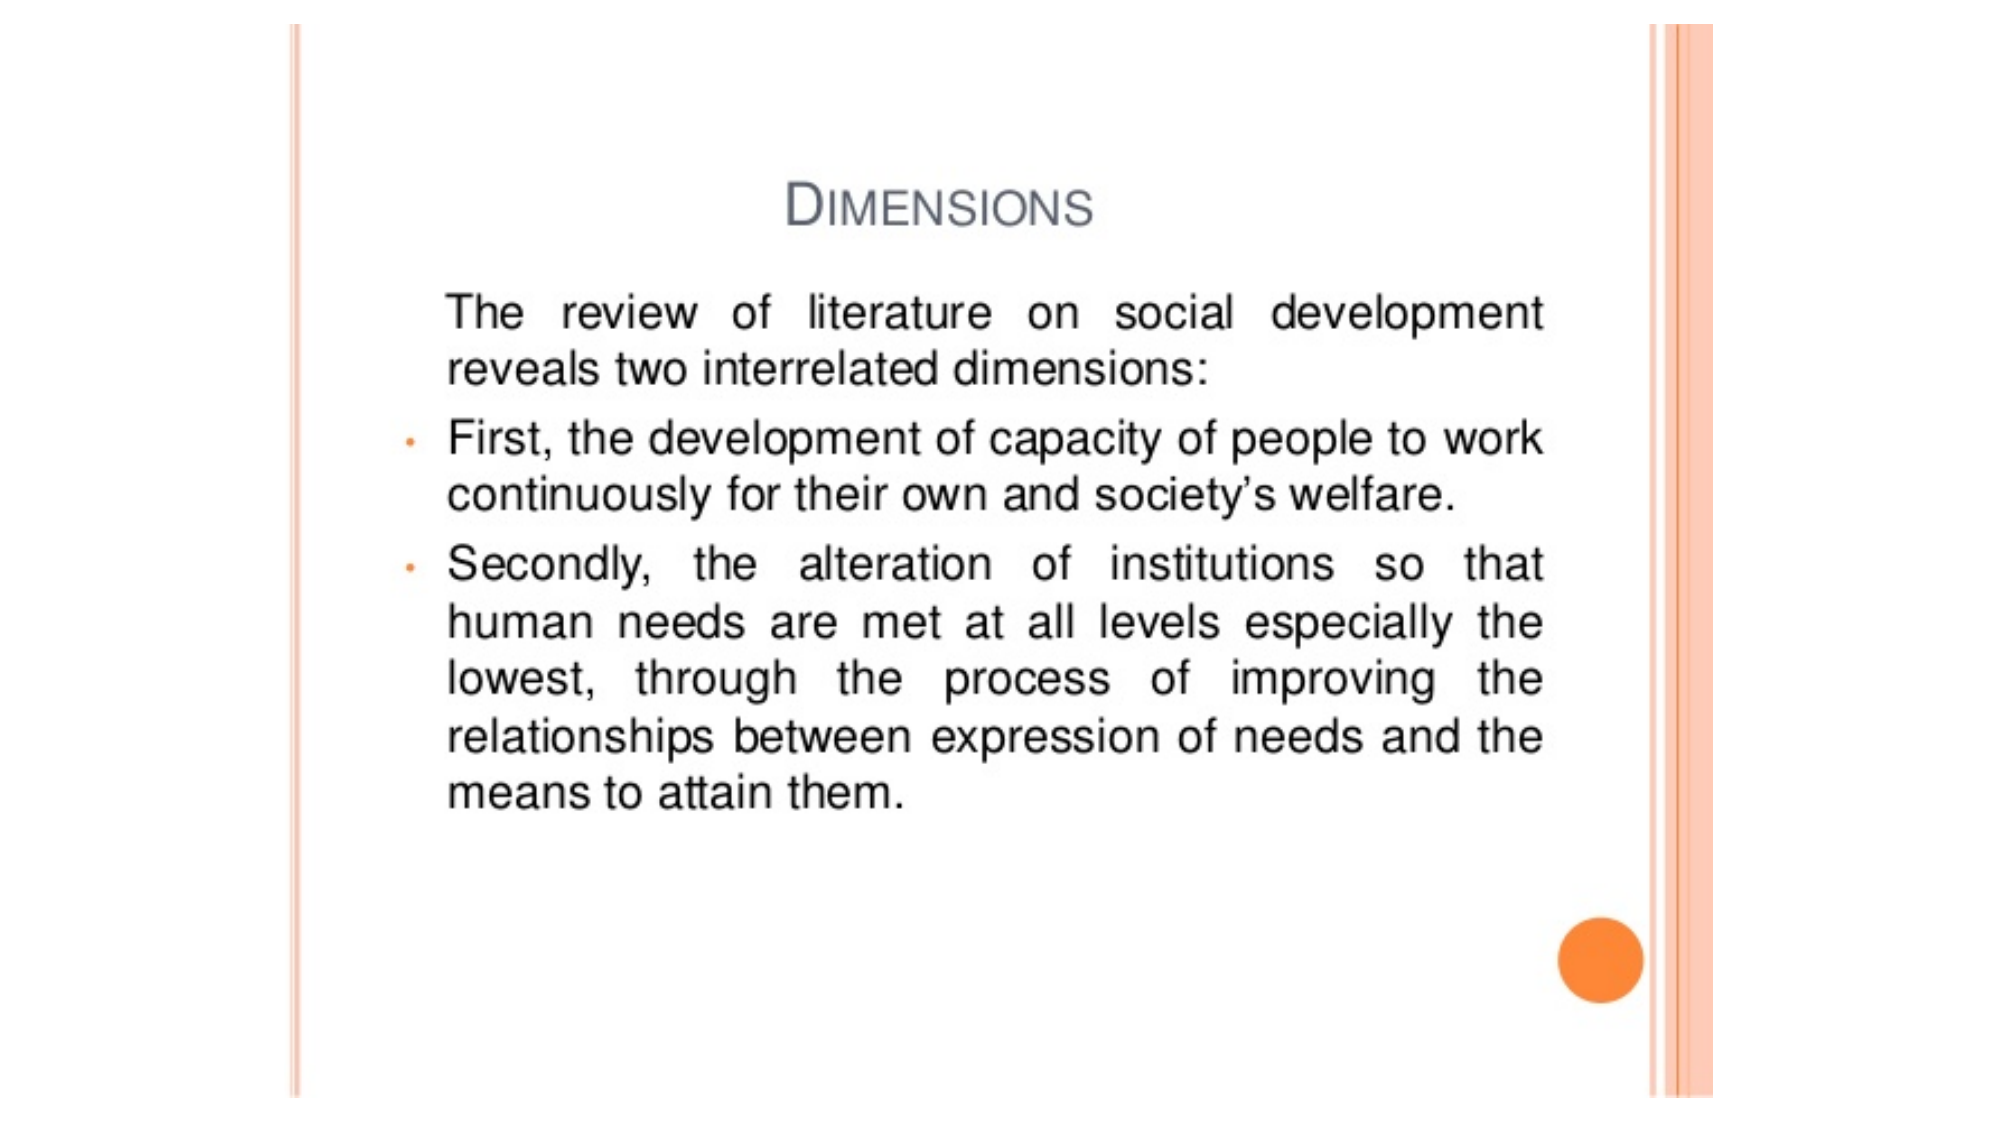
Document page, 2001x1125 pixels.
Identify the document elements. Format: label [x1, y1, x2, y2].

picture [283, 24, 1713, 1098]
